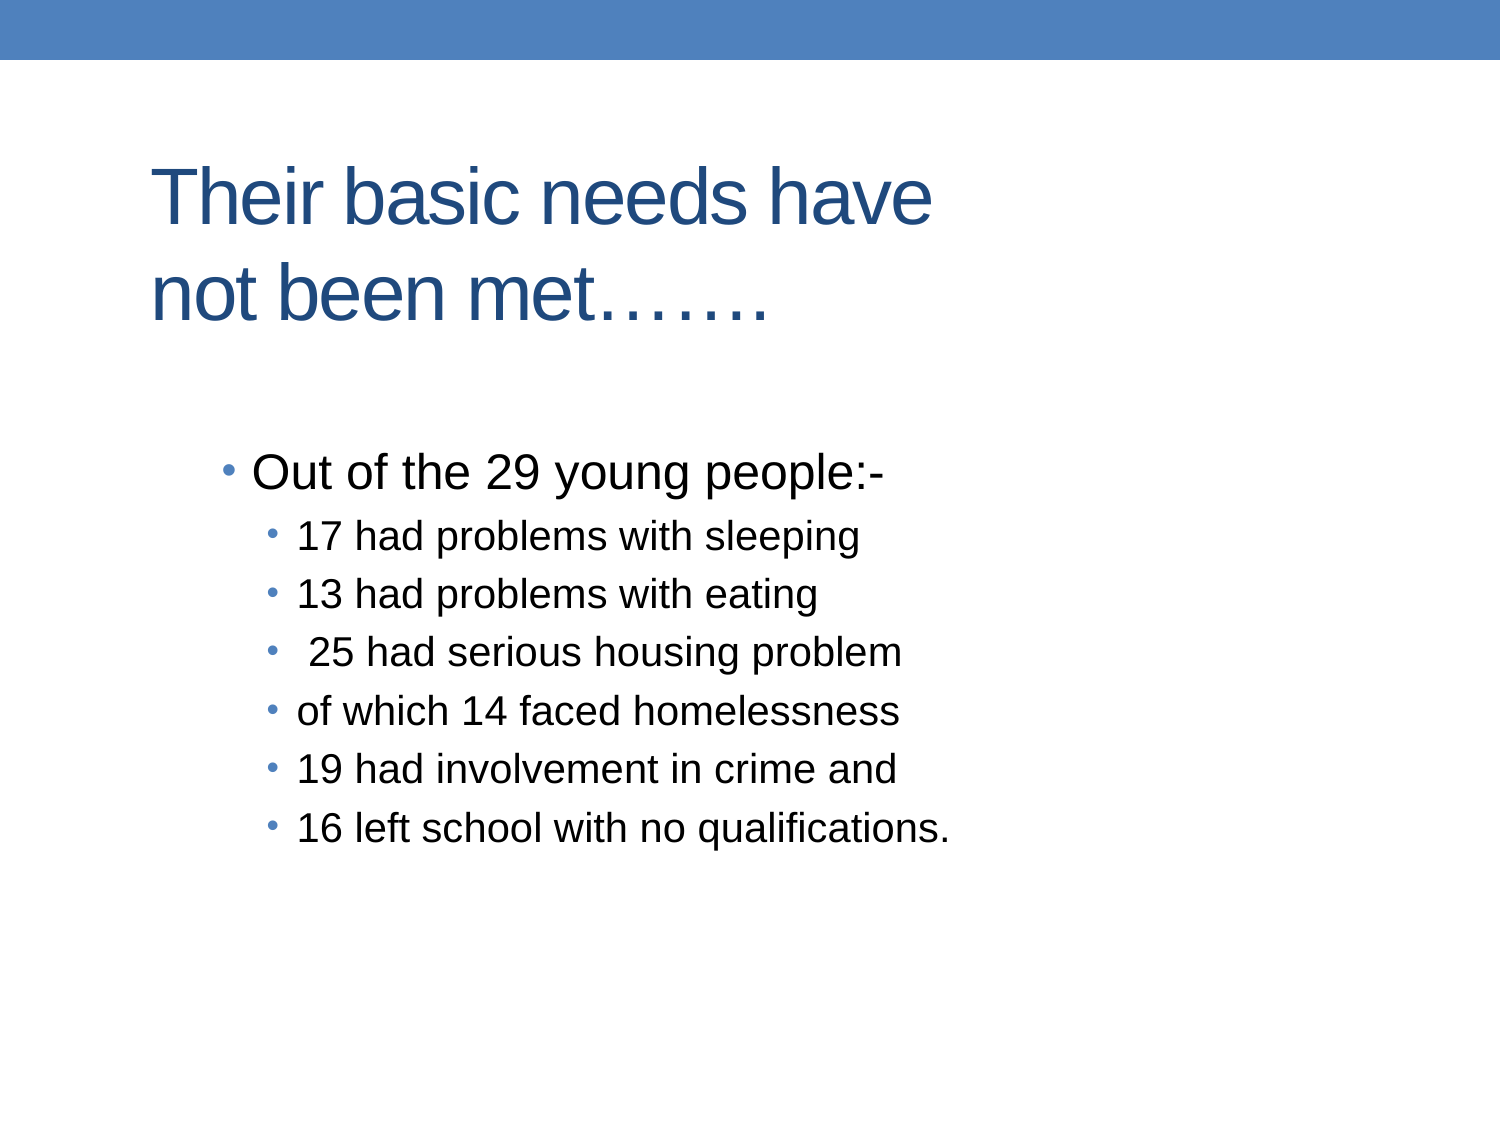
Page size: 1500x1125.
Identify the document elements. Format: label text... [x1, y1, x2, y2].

list Out of the 29 young people:- 17 had problems with sleeping 13 had problems with eating 25 had serious housing problem of which 14 faced homelessness 19 had involvement in crime and 16 left school with no qualifications. [206, 432, 1500, 976]
title Their basic needs have not been met……. [135, 137, 1063, 345]
